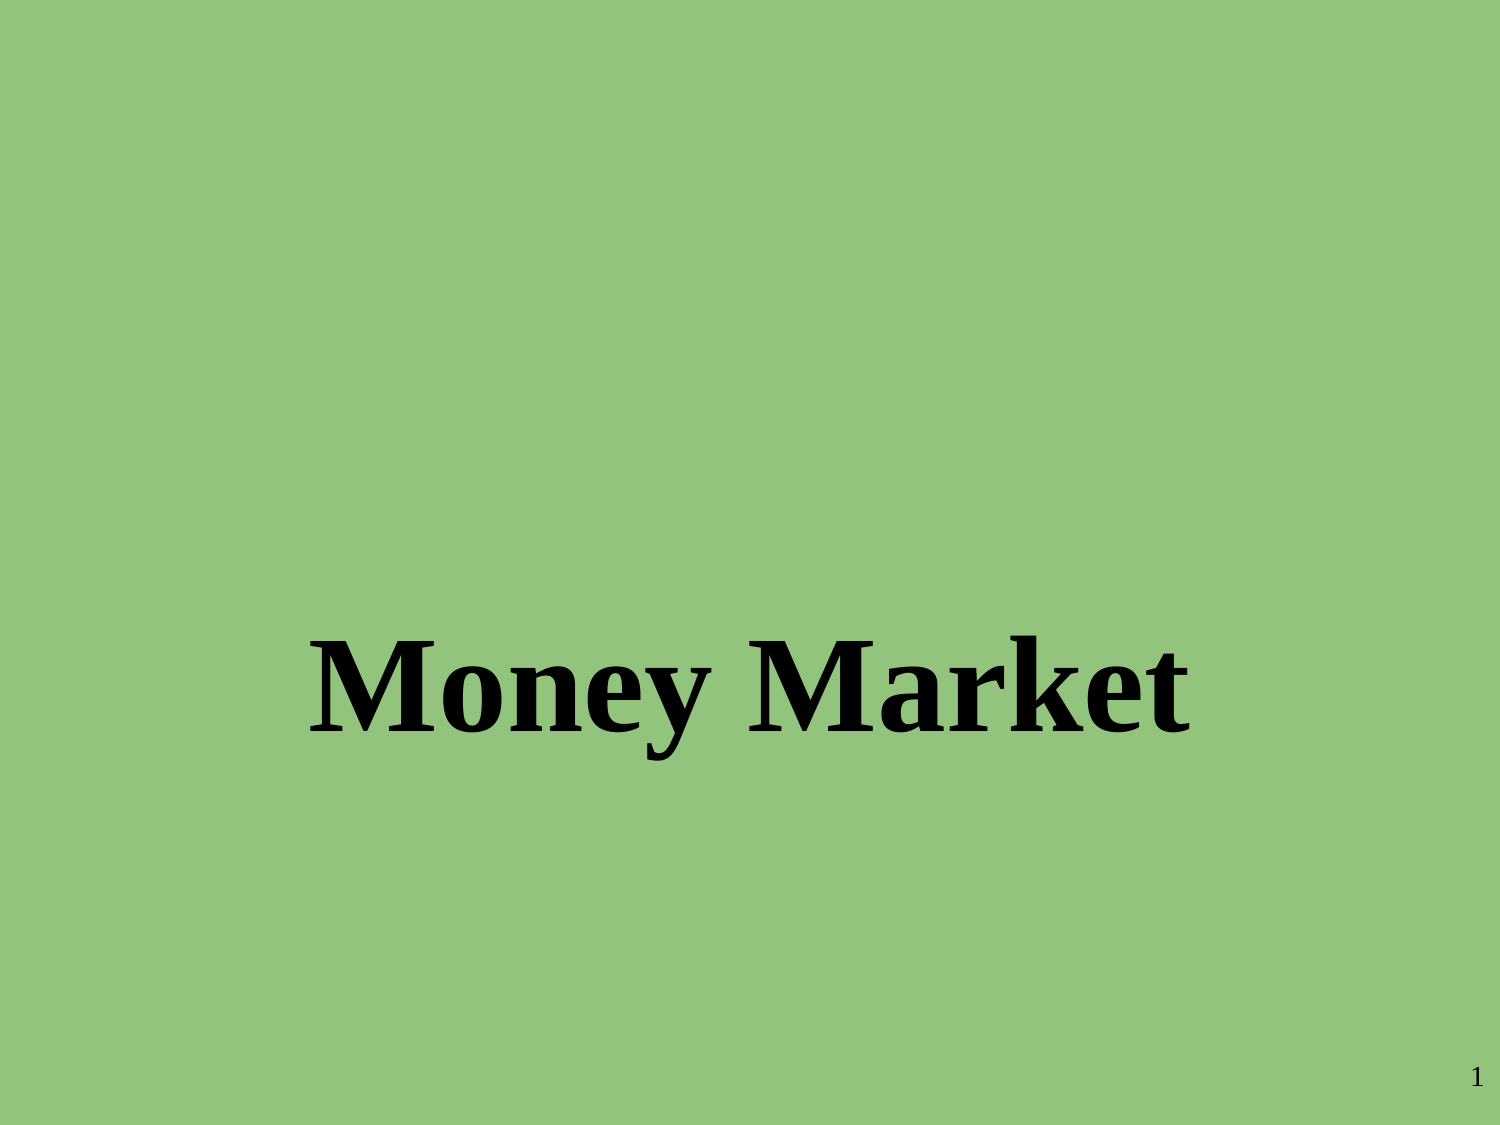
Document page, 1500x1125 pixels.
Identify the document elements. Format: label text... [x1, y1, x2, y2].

text_box ‹#› [1187, 1049, 1500, 1125]
title Money Market [0, 450, 1500, 738]
